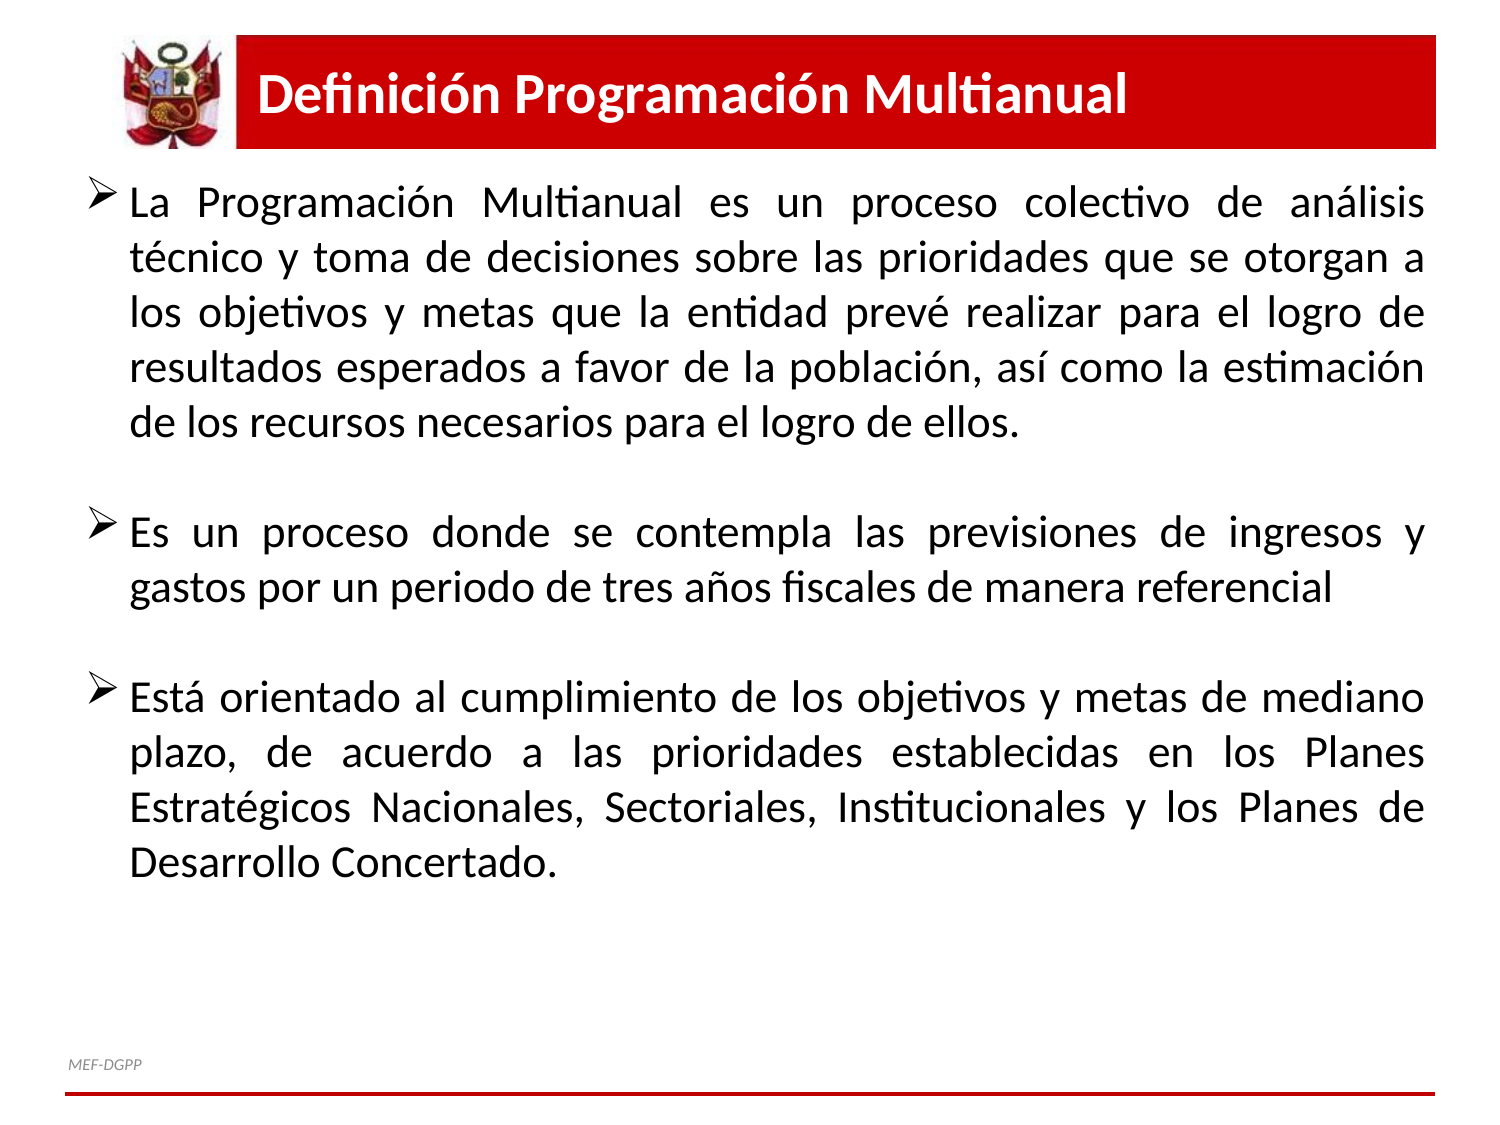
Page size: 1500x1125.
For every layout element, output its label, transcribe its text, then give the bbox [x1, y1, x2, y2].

title Definición Programación Multianual [241, 42, 1426, 138]
text_box La Programación Multianual es un proceso colectivo de análisis técnico y toma de decisiones sobre las prioridades que se otorgan a los objetivos y metas que la entidad prevé realizar para el logro de resultados esperados a favor de la población, así como la estimación de los recursos necesarios para el logro de ellos. Es un proceso donde se contempla las previsiones de ingresos y gastos por un periodo de tres años fiscales de manera referencial Está orientado al cumplimiento de los objetivos y metas de mediano plazo, de acuerdo a las prioridades establecidas en los Planes Estratégicos Nacionales, Sectoriales, Institucionales y los Planes de Desarrollo Concertado. [70, 164, 1442, 1004]
picture [112, 35, 1436, 149]
footer MEF-DGPP [53, 1034, 892, 1094]
